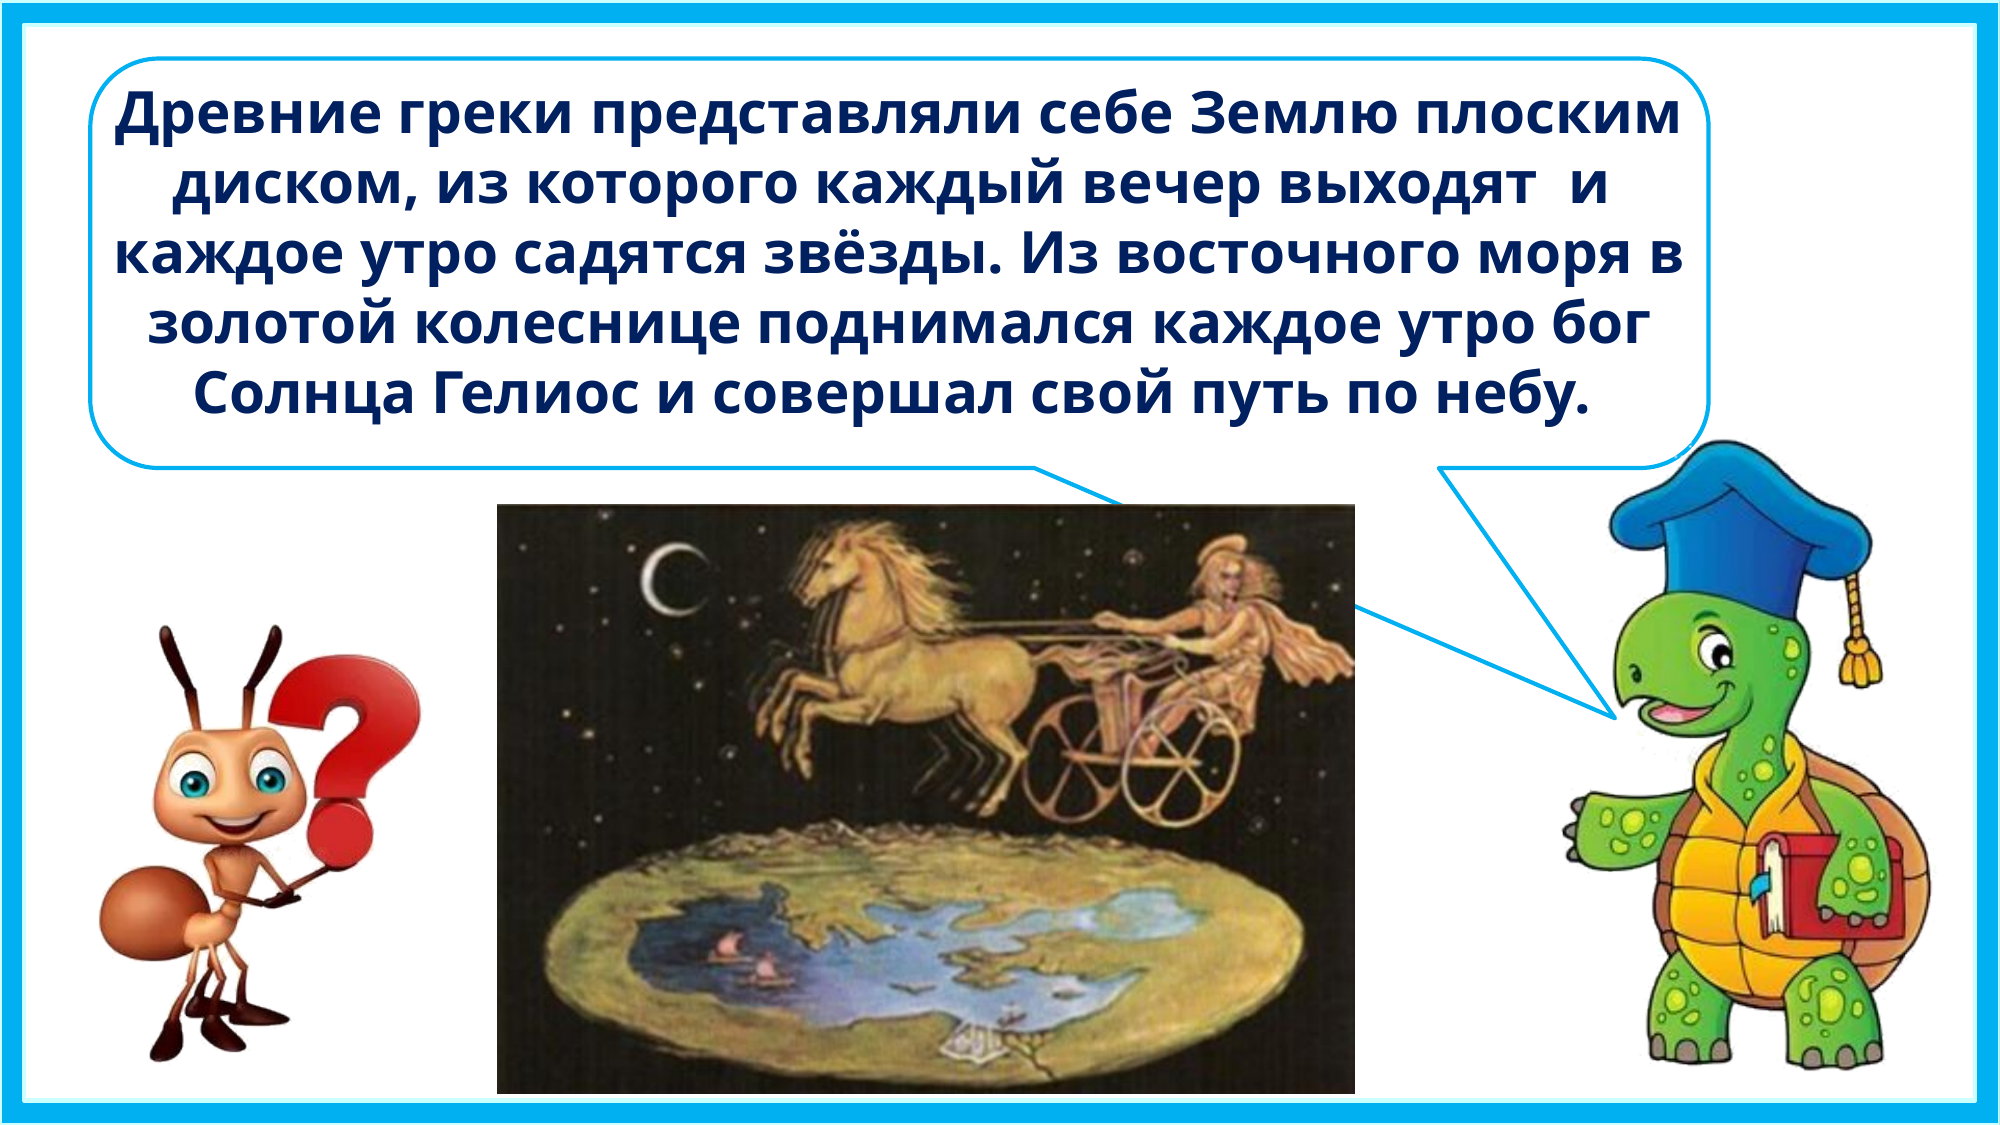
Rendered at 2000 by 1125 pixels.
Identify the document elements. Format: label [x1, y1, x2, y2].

picture [62, 597, 457, 1098]
picture [1538, 421, 1702, 465]
picture [497, 503, 1356, 1094]
picture [1538, 615, 1606, 711]
text_box [90, 58, 1709, 469]
picture [1538, 421, 1957, 1087]
